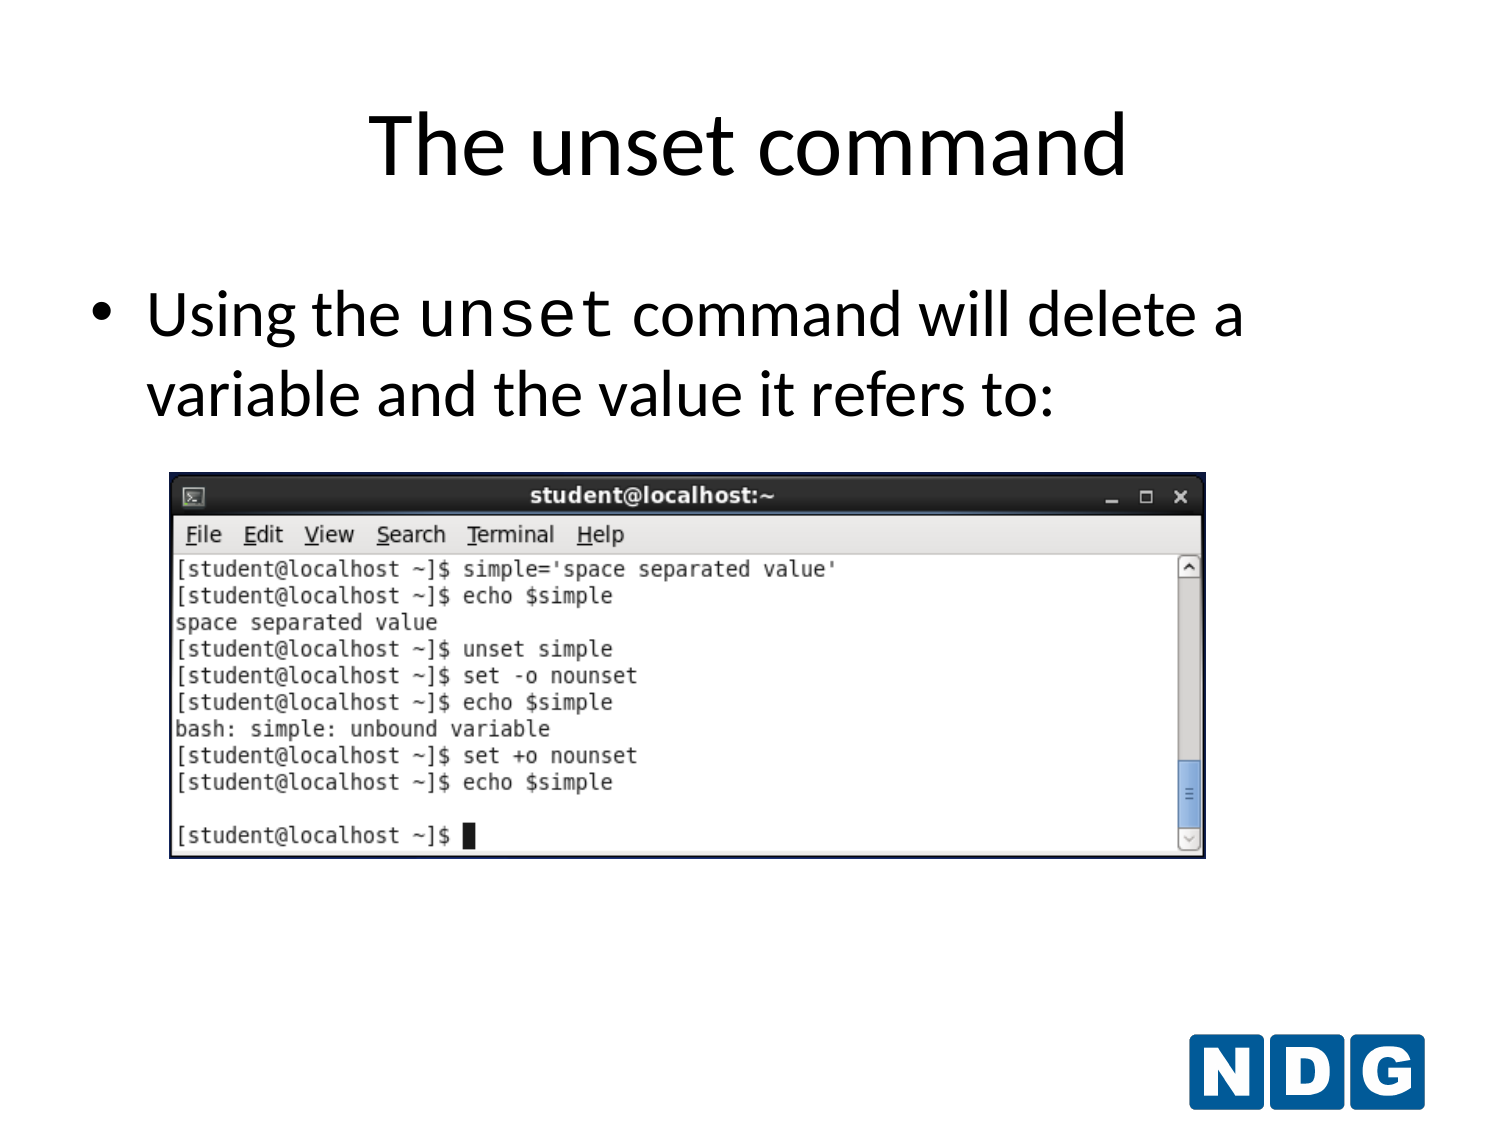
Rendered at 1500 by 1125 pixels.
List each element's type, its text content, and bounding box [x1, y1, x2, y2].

title The unset command [74, 44, 1426, 233]
picture [169, 472, 1206, 859]
picture [1189, 1034, 1425, 1110]
list Using the unset command will delete a variable and the value it refers to: [74, 262, 1426, 1006]
